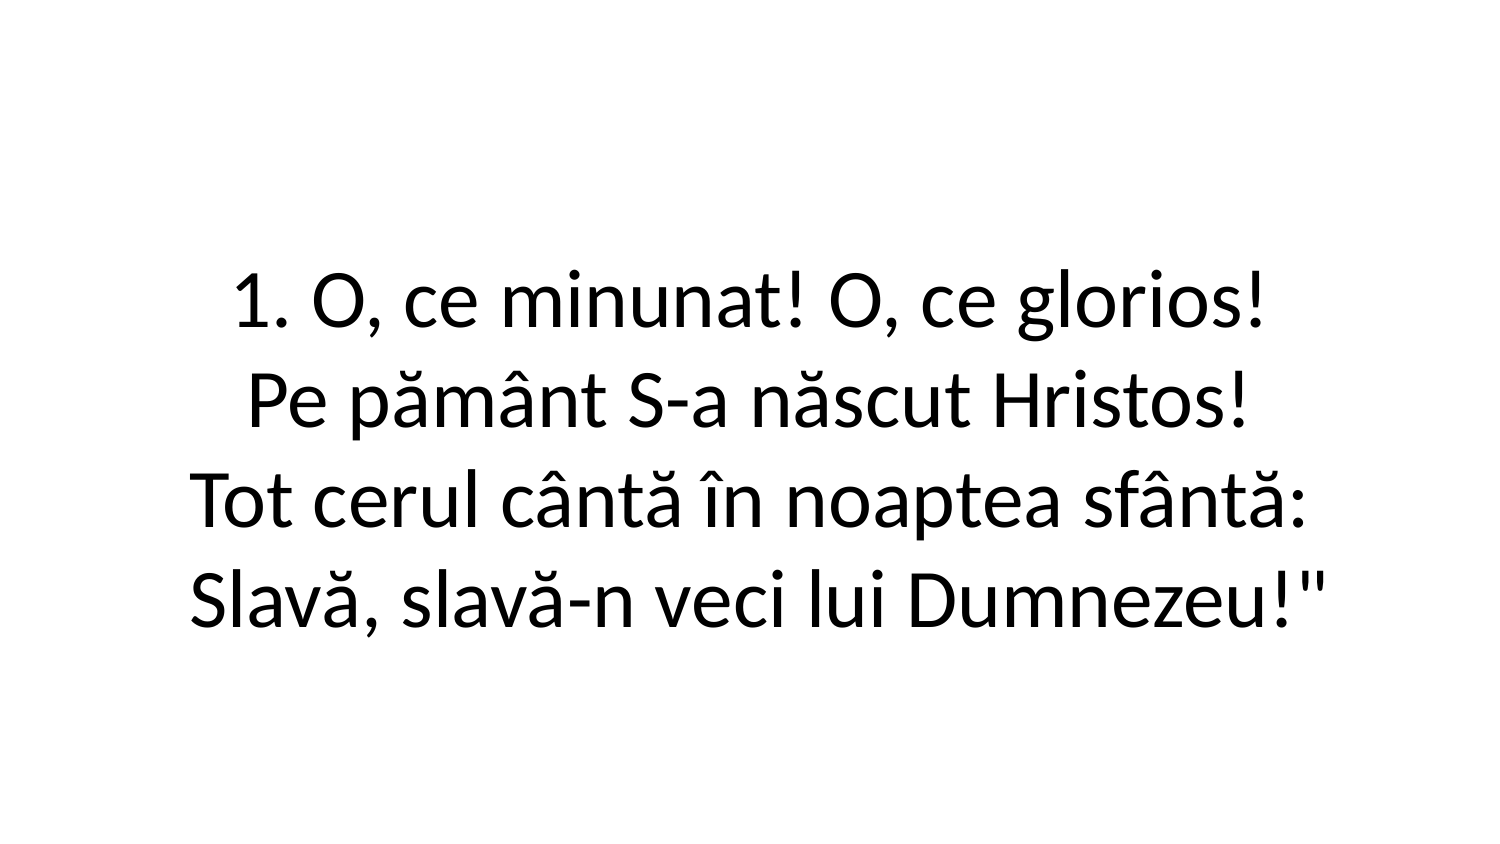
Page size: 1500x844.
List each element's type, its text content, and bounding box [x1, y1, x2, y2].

text_box 1. O, ce minunat! O, ce glorios! Pe pământ S-a născut Hristos! Tot cerul cântă în noaptea sfântă: Slavă, slavă-n veci lui Dumnezeu!" [155, 192, 1345, 652]
